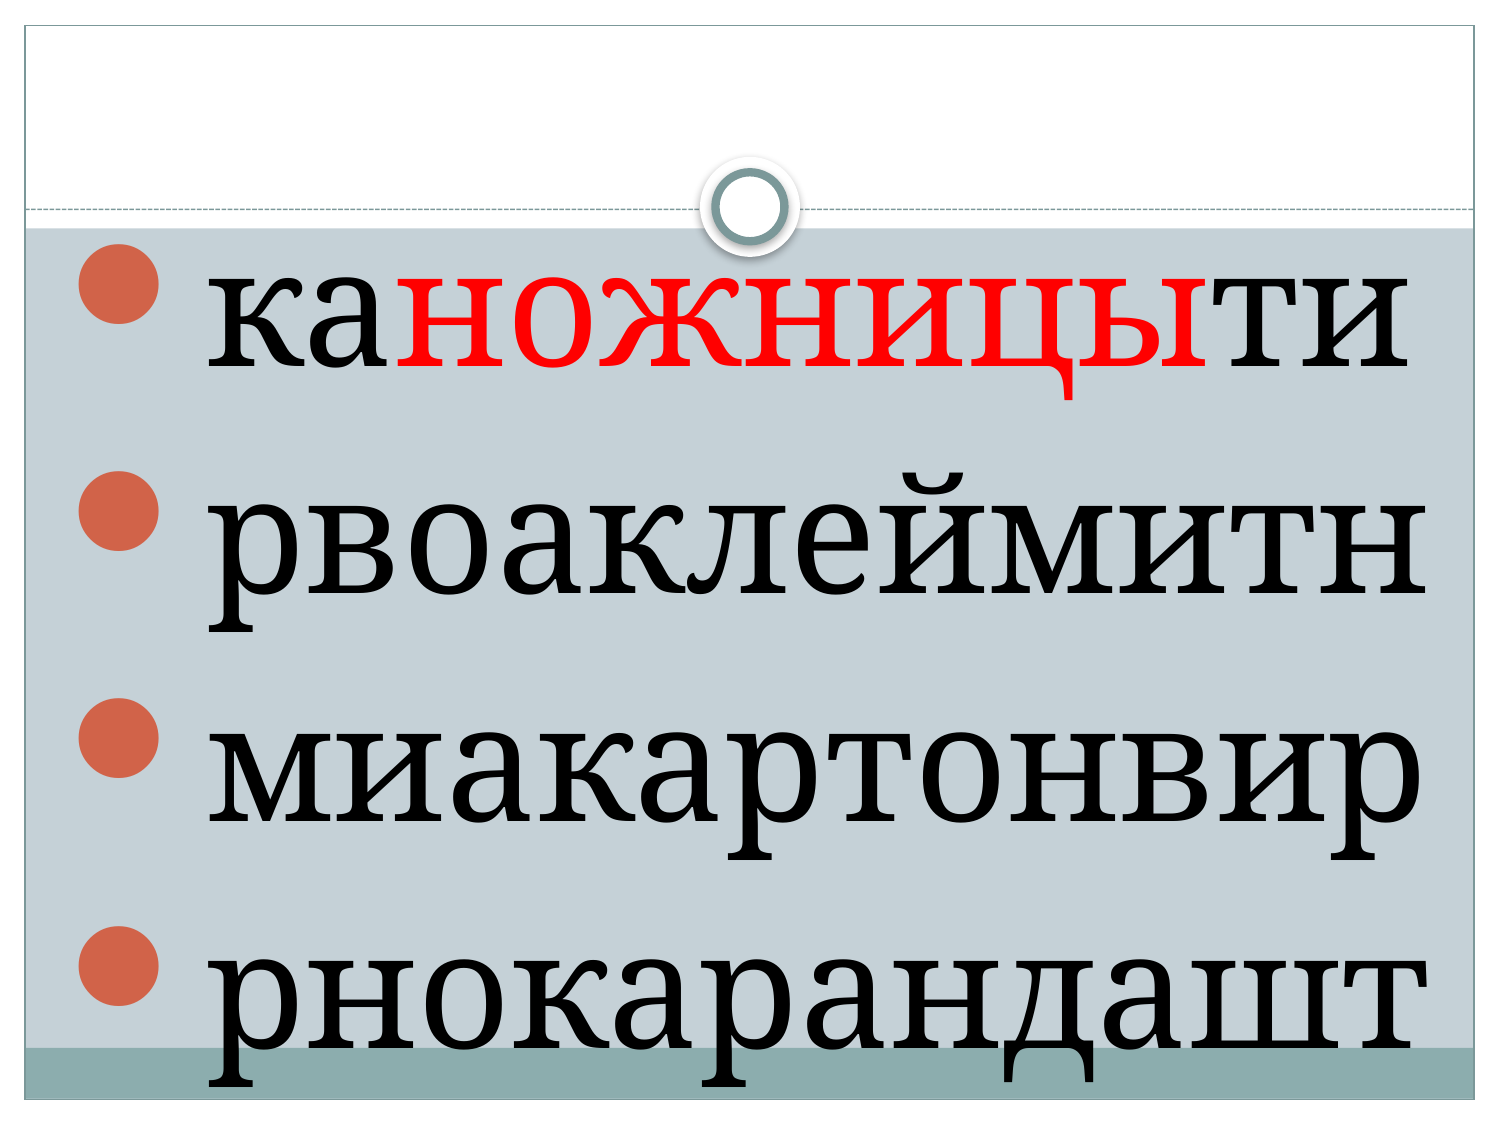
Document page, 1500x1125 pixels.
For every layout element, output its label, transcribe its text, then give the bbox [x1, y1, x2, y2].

list каножницыти рвоаклеймитн миакартонвир рнокарандашт [53, 196, 1500, 1125]
